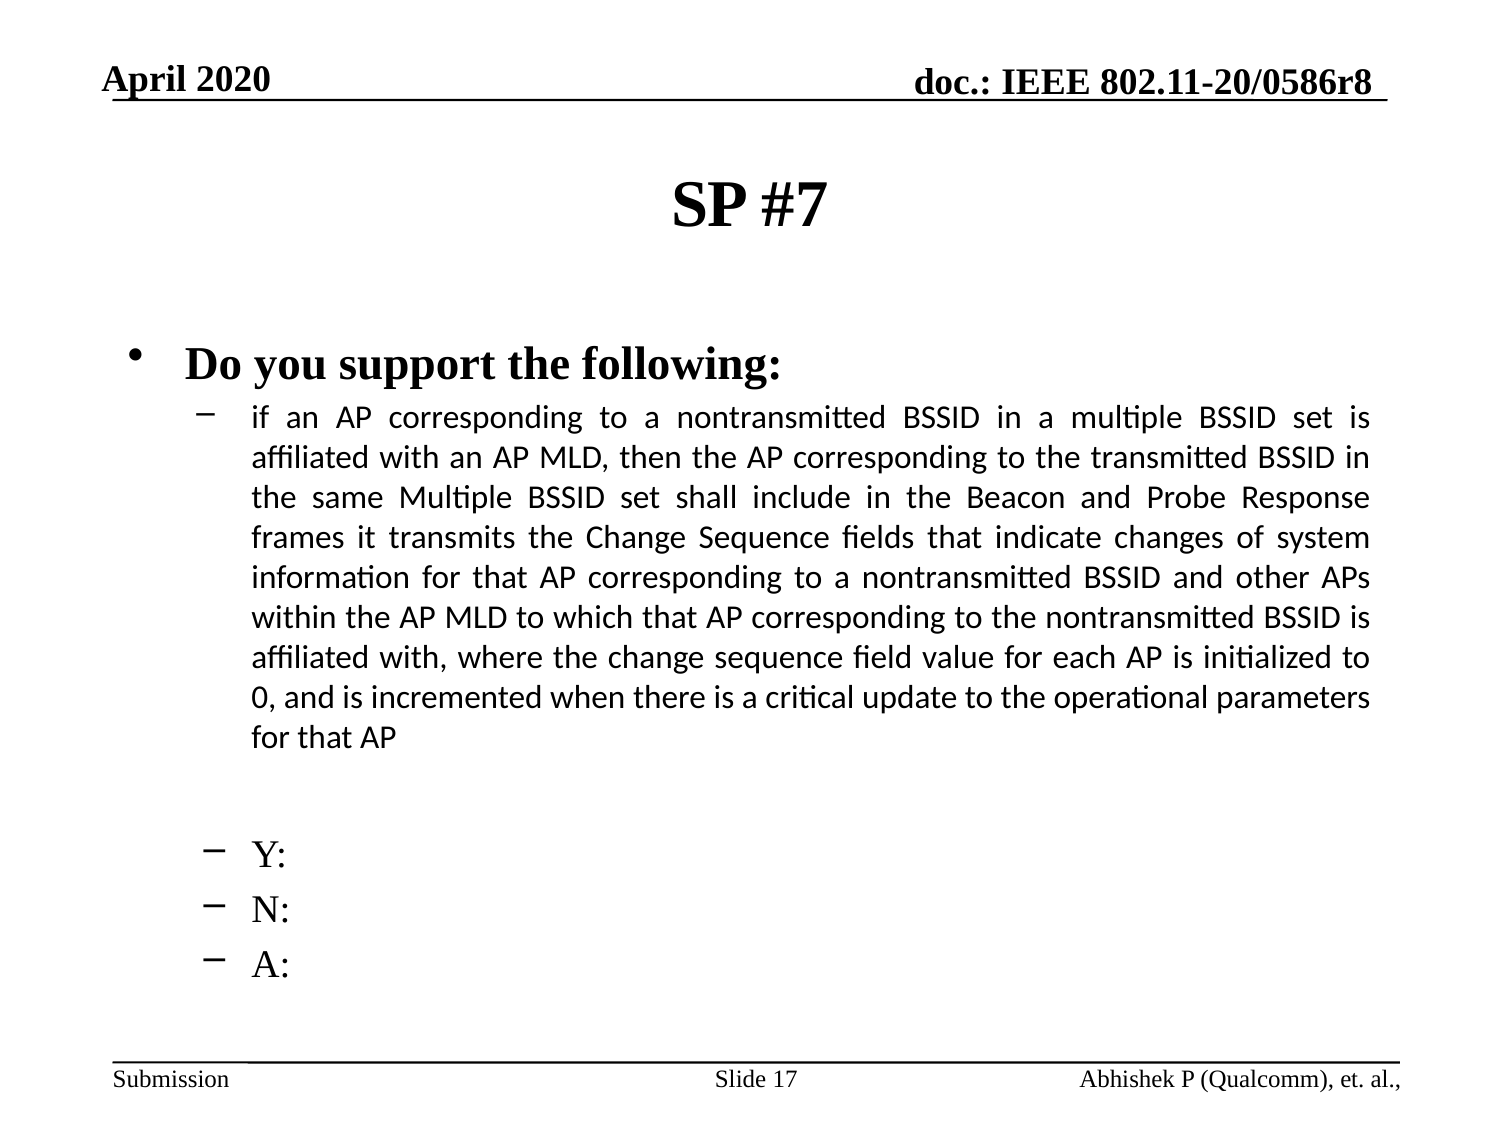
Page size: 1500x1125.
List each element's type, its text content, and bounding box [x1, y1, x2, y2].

list Do you support the following: if an AP corresponding to a nontransmitted BSSID in a multiple BSSID set is affiliated with an AP MLD, then the AP corresponding to the transmitted BSSID in the same Multiple BSSID set shall include in the Beacon and Probe Response frames it transmits the Change Sequence fields that indicate changes of system information for that AP corresponding to a nontransmitted BSSID and other APs within the AP MLD to which that AP corresponding to the nontransmitted BSSID is affiliated with, where the change sequence field value for each AP is initialized to 0, and is incremented when there is a critical update to the operational parameters for that AP Y: N: A: [112, 324, 1388, 1001]
title SP #7 [112, 112, 1388, 288]
slide_number Slide 17 [712, 1061, 801, 1093]
footer Abhishek P (Qualcomm), et. al., [949, 1061, 1402, 1093]
